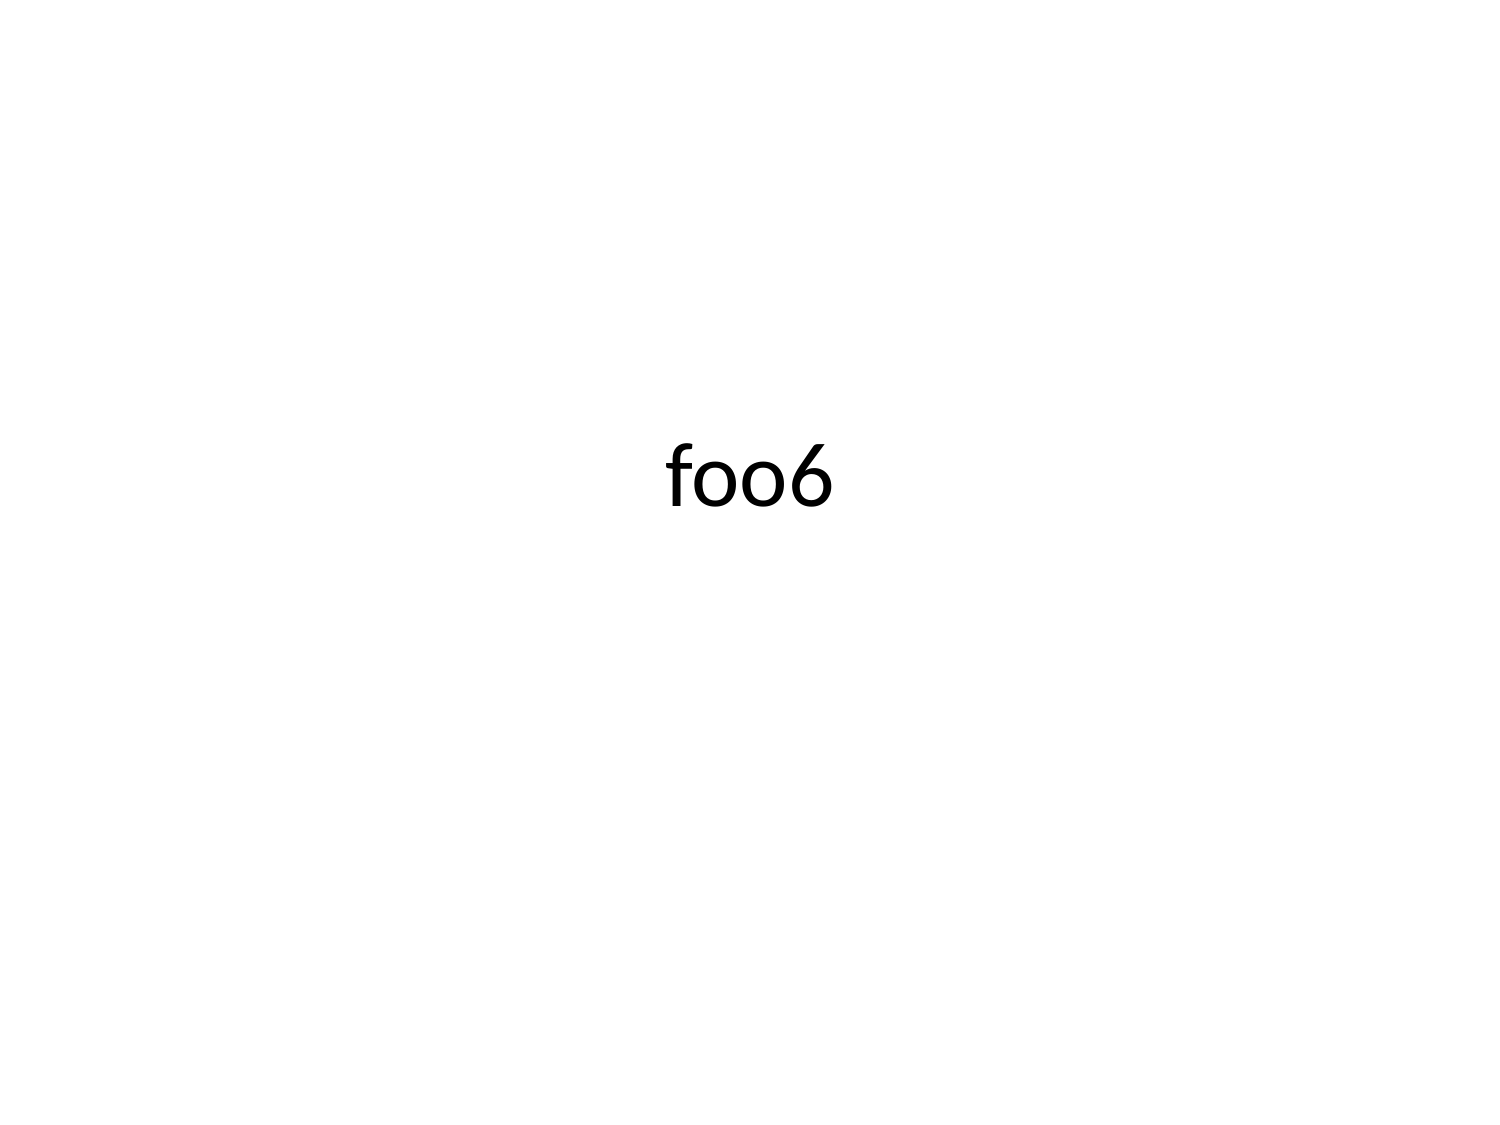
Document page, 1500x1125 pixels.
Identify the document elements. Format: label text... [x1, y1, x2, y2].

title foo6 [112, 349, 1388, 591]
